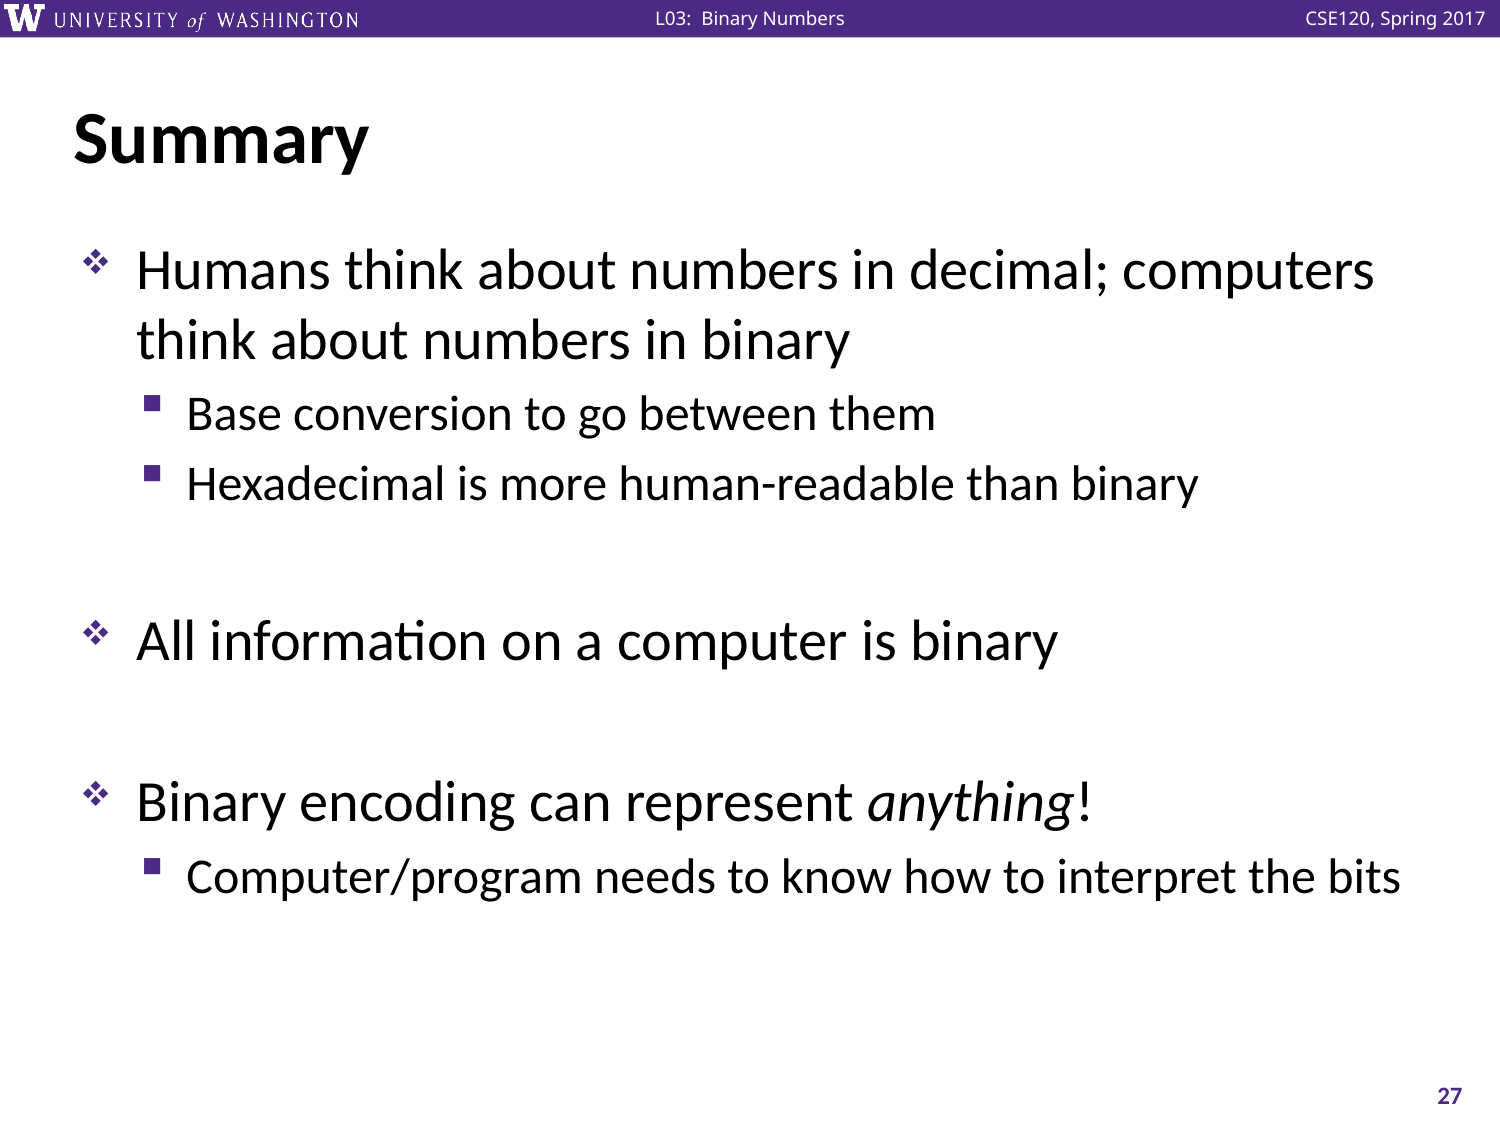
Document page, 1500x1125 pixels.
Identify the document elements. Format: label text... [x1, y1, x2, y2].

title Summary [58, 71, 1438, 197]
list Humans think about numbers in decimal; computers think about numbers in binary Base conversion to go between them Hexadecimal is more human-readable than binary All information on a computer is binary Binary encoding can represent anything! Computer/program needs to know how to interpret the bits [64, 223, 1438, 1040]
slide_number 27 [1400, 1065, 1500, 1125]
picture [4, 4, 358, 32]
